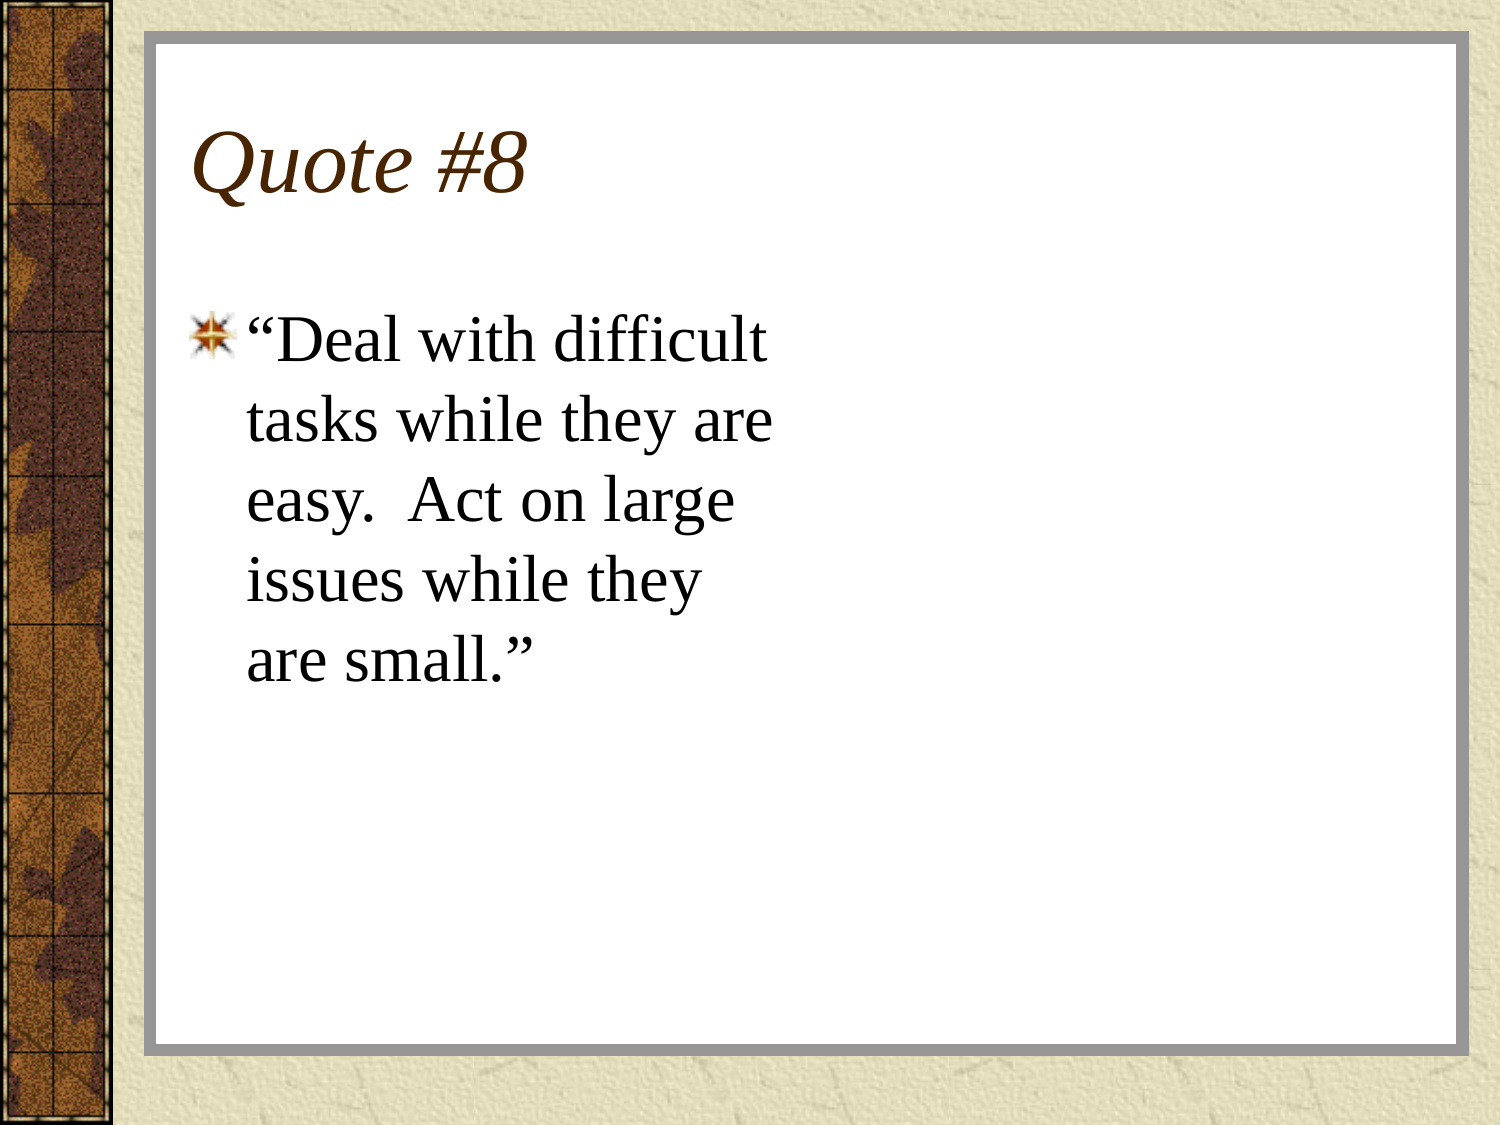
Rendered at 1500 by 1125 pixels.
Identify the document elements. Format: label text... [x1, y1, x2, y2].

picture [0, 0, 1500, 1125]
title Quote #8 [174, 62, 1450, 250]
list “Deal with difficult tasks while they are easy. Act on large issues while they are small.” [174, 287, 800, 963]
